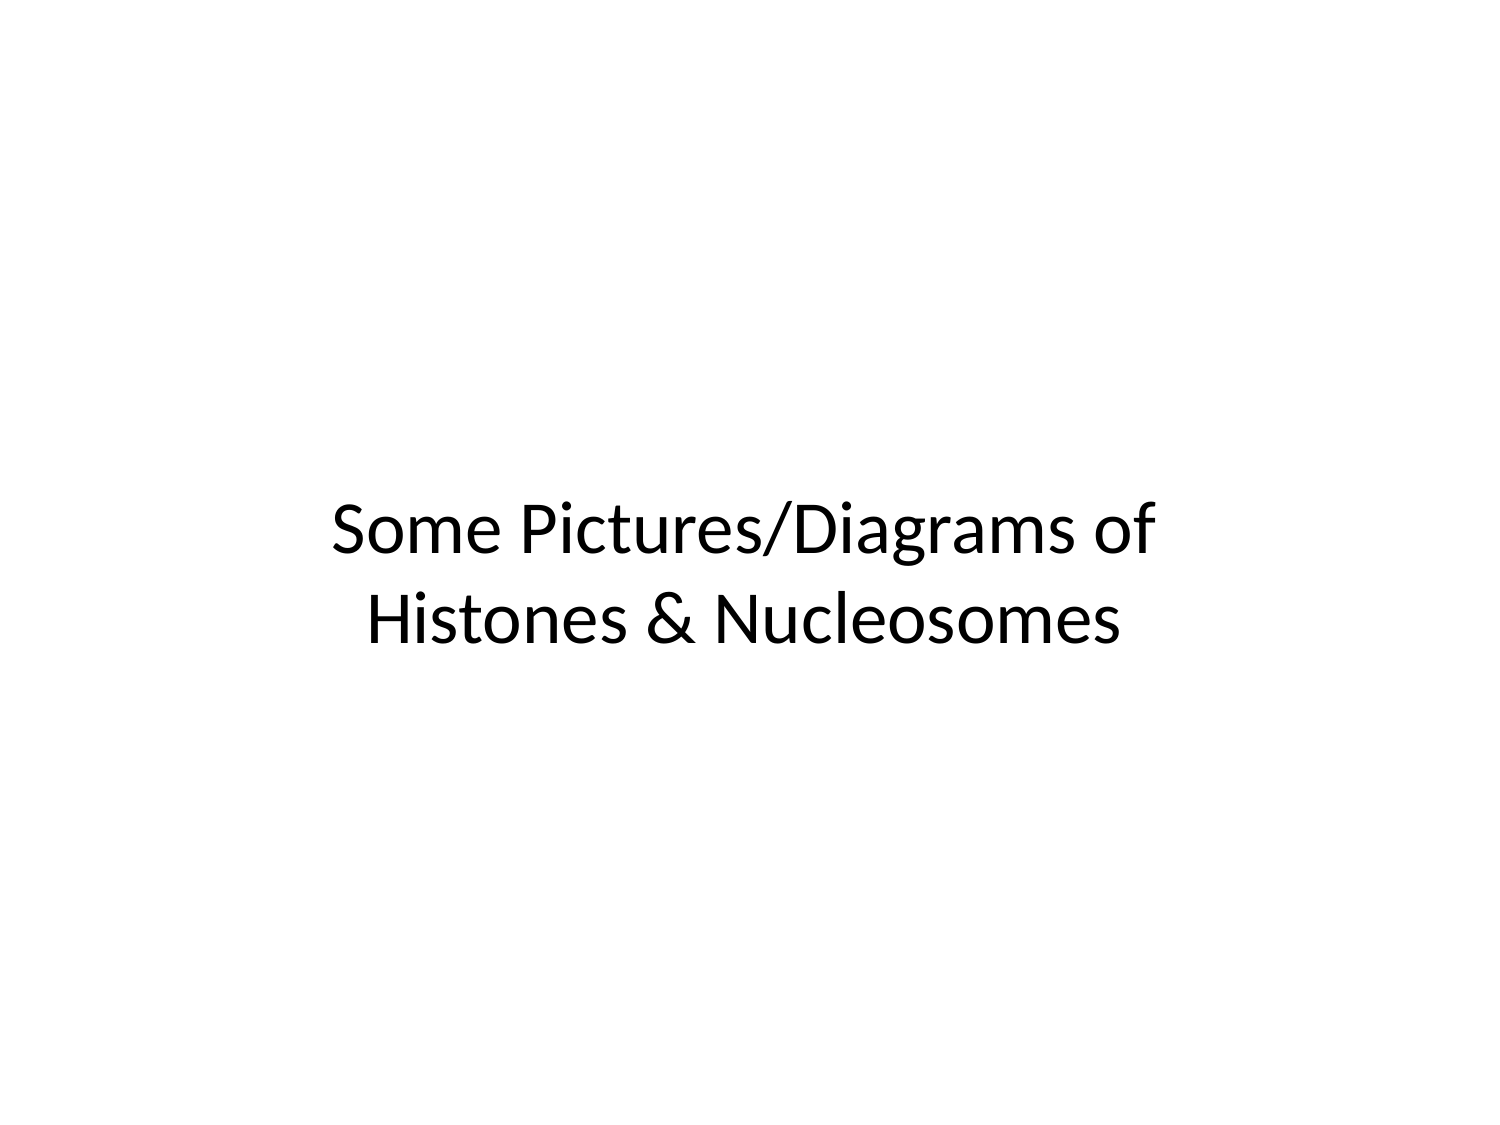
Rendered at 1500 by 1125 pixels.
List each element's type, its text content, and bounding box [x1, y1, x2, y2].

text_box Some Pictures/Diagrams of Histones & Nucleosomes [316, 471, 1172, 667]
